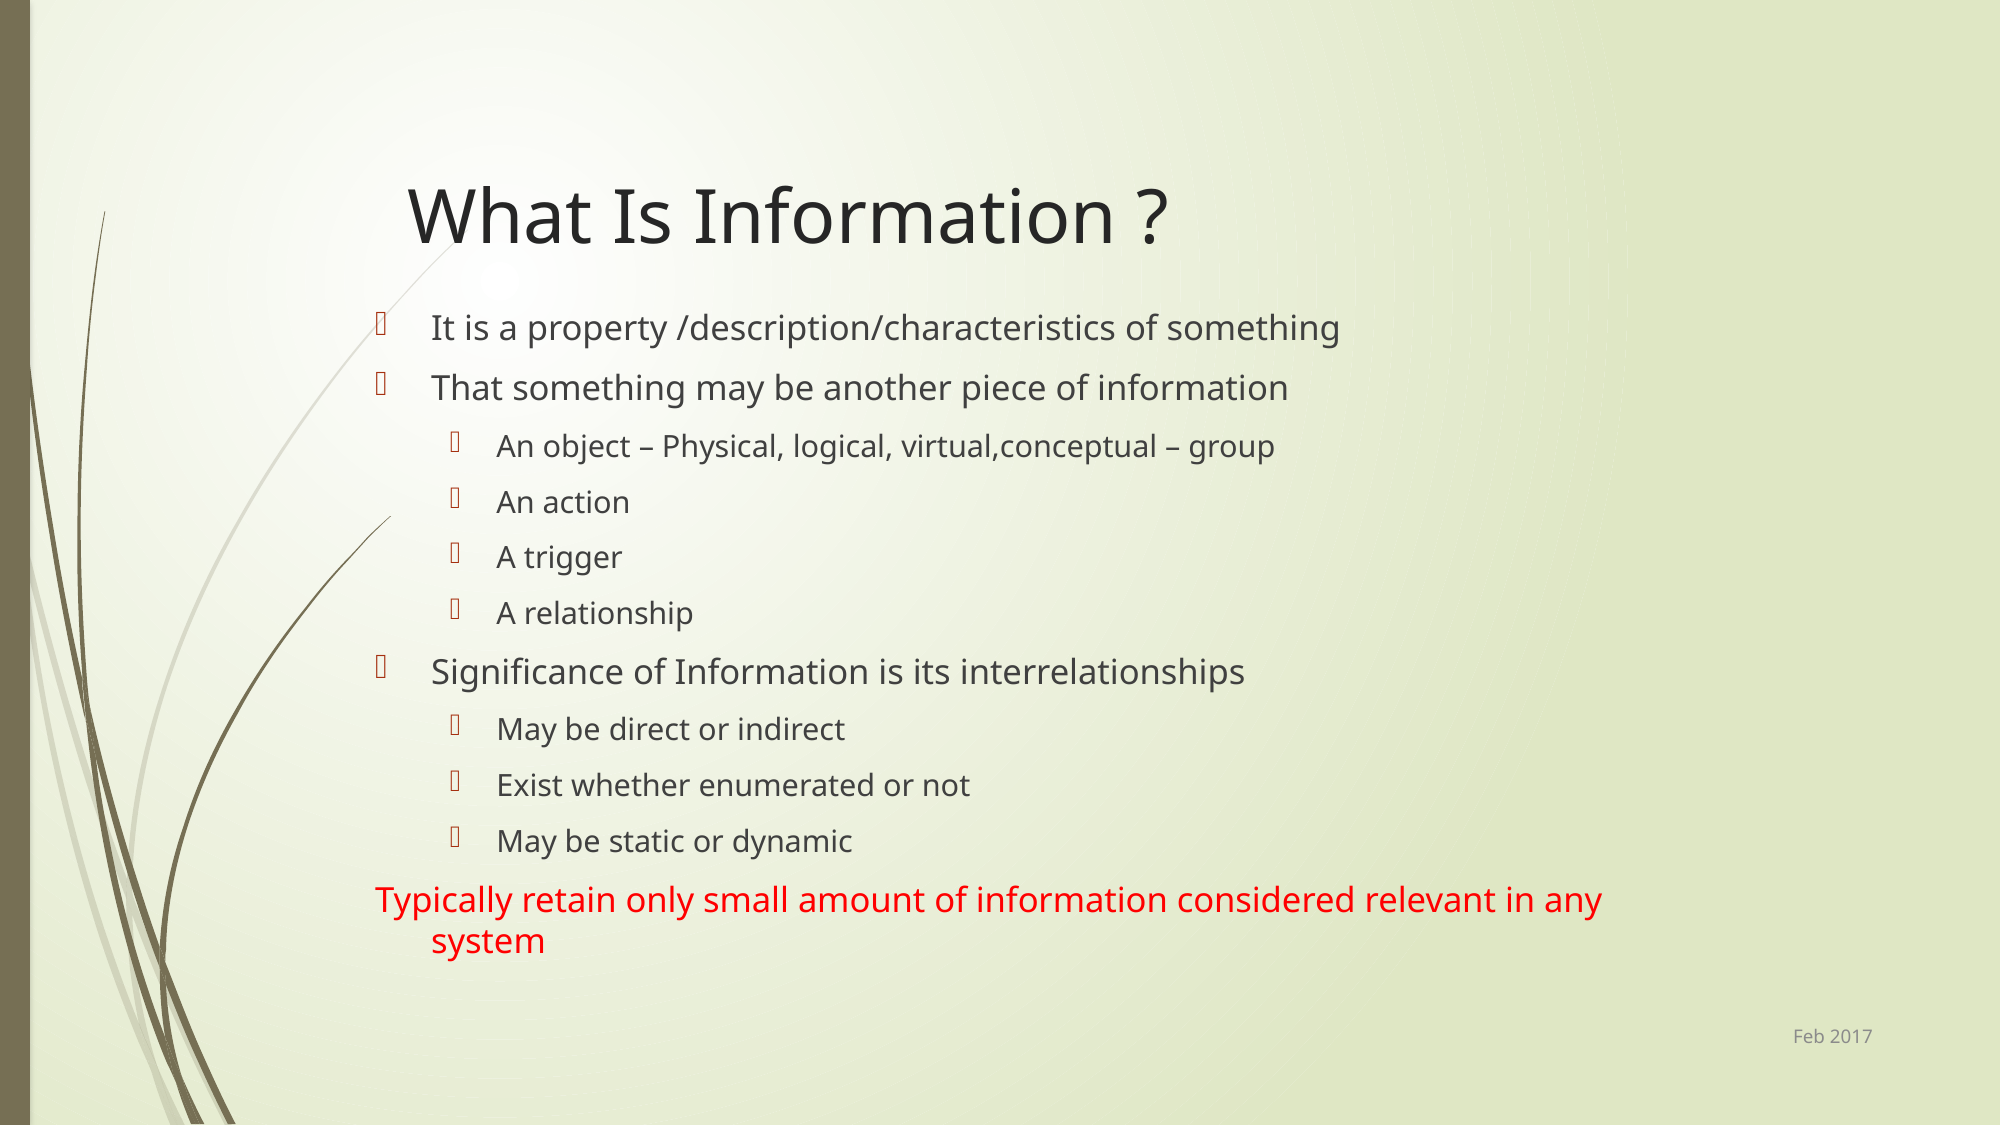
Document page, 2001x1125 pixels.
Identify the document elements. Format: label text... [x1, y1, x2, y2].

title What Is Information ? [392, 141, 1732, 267]
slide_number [1699, 1005, 1888, 1067]
list It is a property /description/characteristics of something That something may be another piece of information An object – Physical, logical, virtual,conceptual – group An action A trigger A relationship Significance of Information is its interrelationships May be direct or indirect Exist whether enumerated or not May be static or dynamic Typically retain only small amount of information considered relevant in any system [360, 298, 1636, 974]
